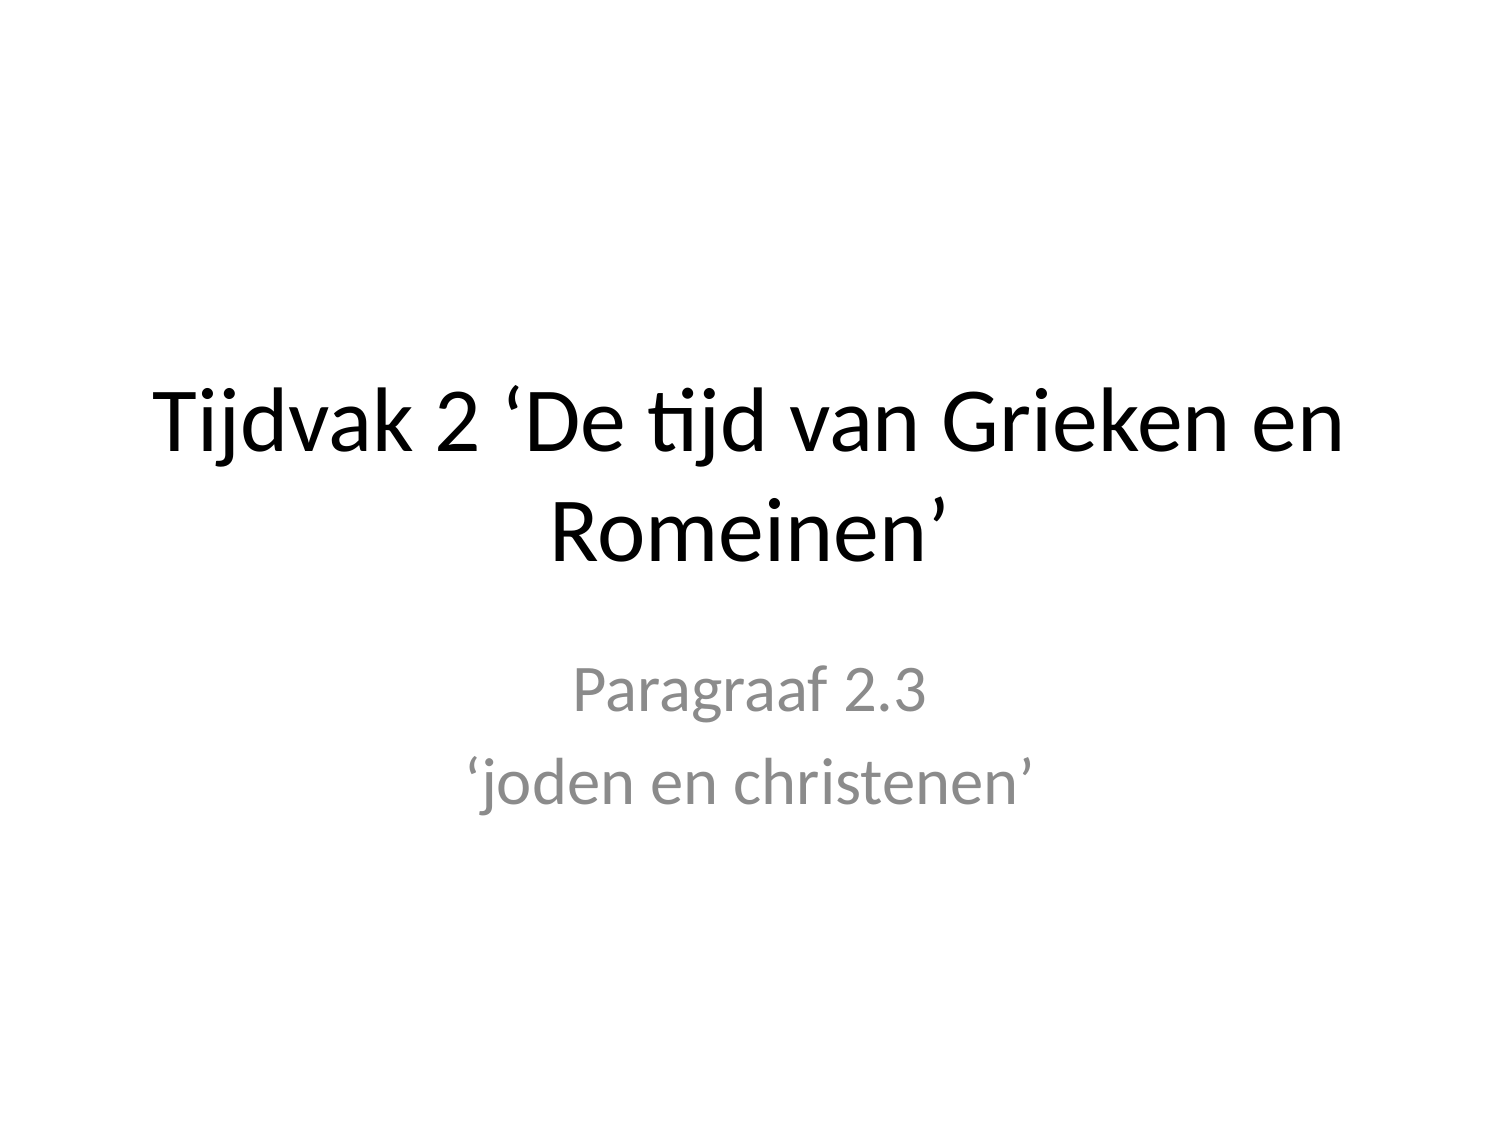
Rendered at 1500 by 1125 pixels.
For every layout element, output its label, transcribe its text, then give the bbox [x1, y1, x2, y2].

title Tijdvak 2 ‘De tijd van Grieken en Romeinen’ [112, 349, 1388, 591]
subtitle Paragraaf 2.3 ‘joden en christenen’ [225, 637, 1275, 925]
